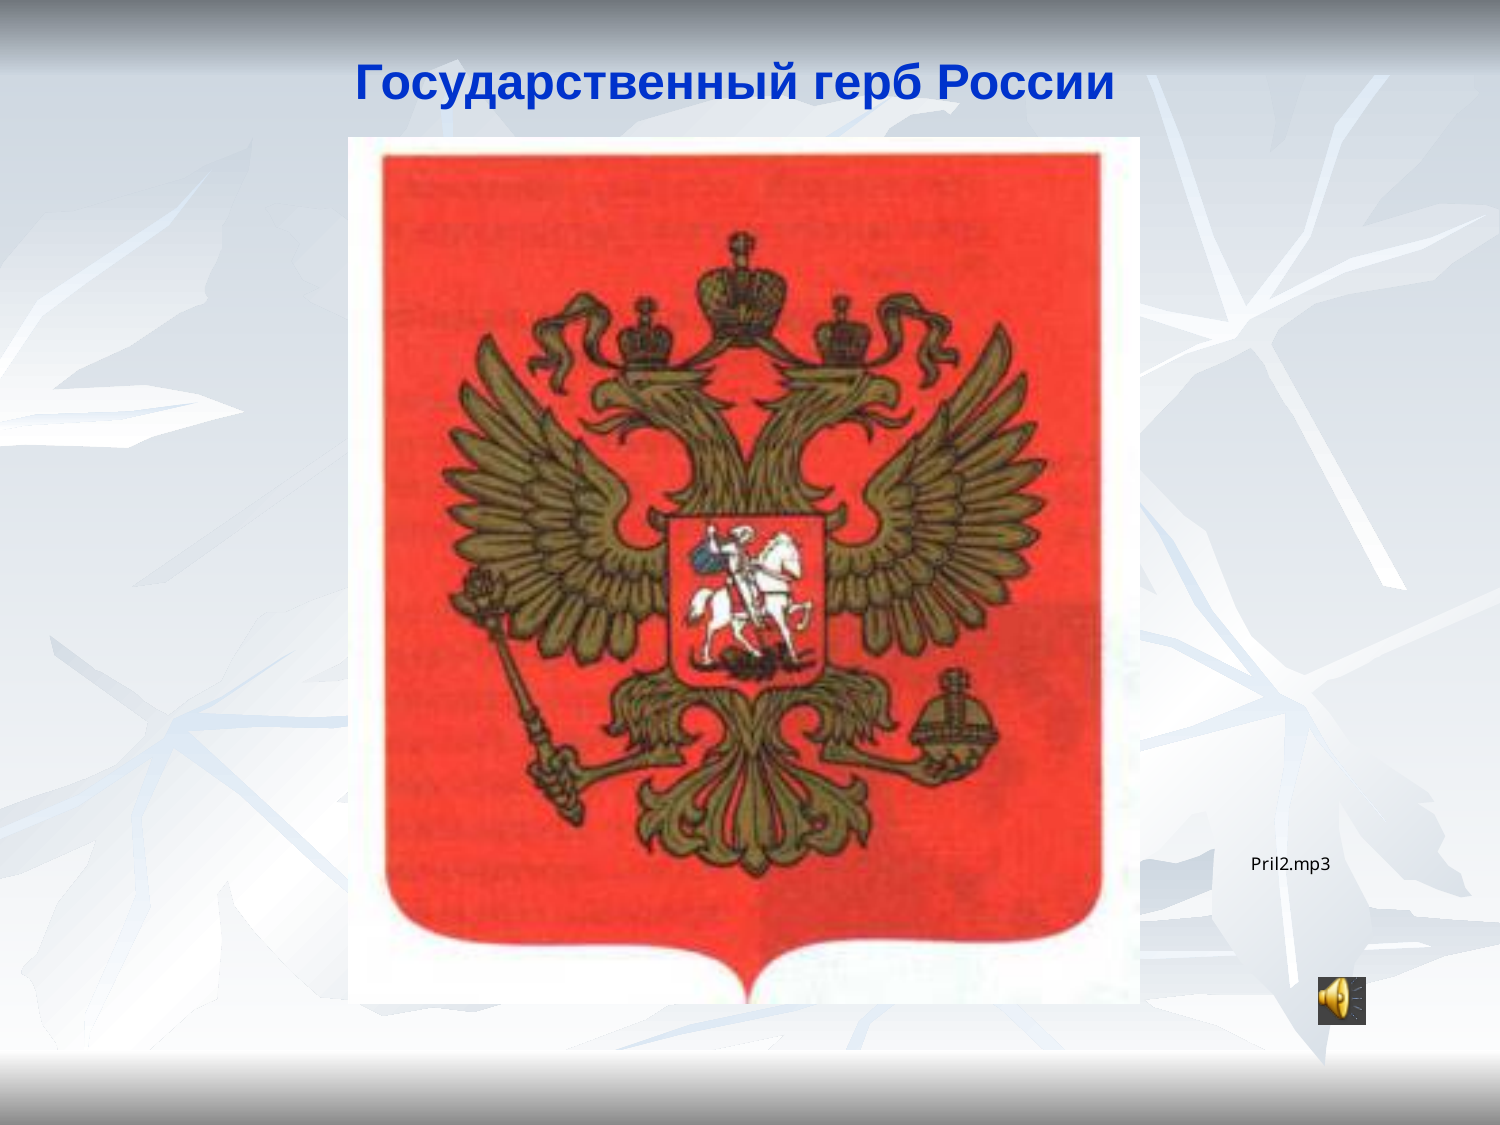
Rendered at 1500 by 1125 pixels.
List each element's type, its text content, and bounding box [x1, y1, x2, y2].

text_box [612, 62, 1438, 184]
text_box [1245, 798, 1334, 879]
picture [348, 136, 1140, 1005]
text_box Государственный герб России [340, 42, 1131, 118]
picture [1316, 975, 1368, 1027]
